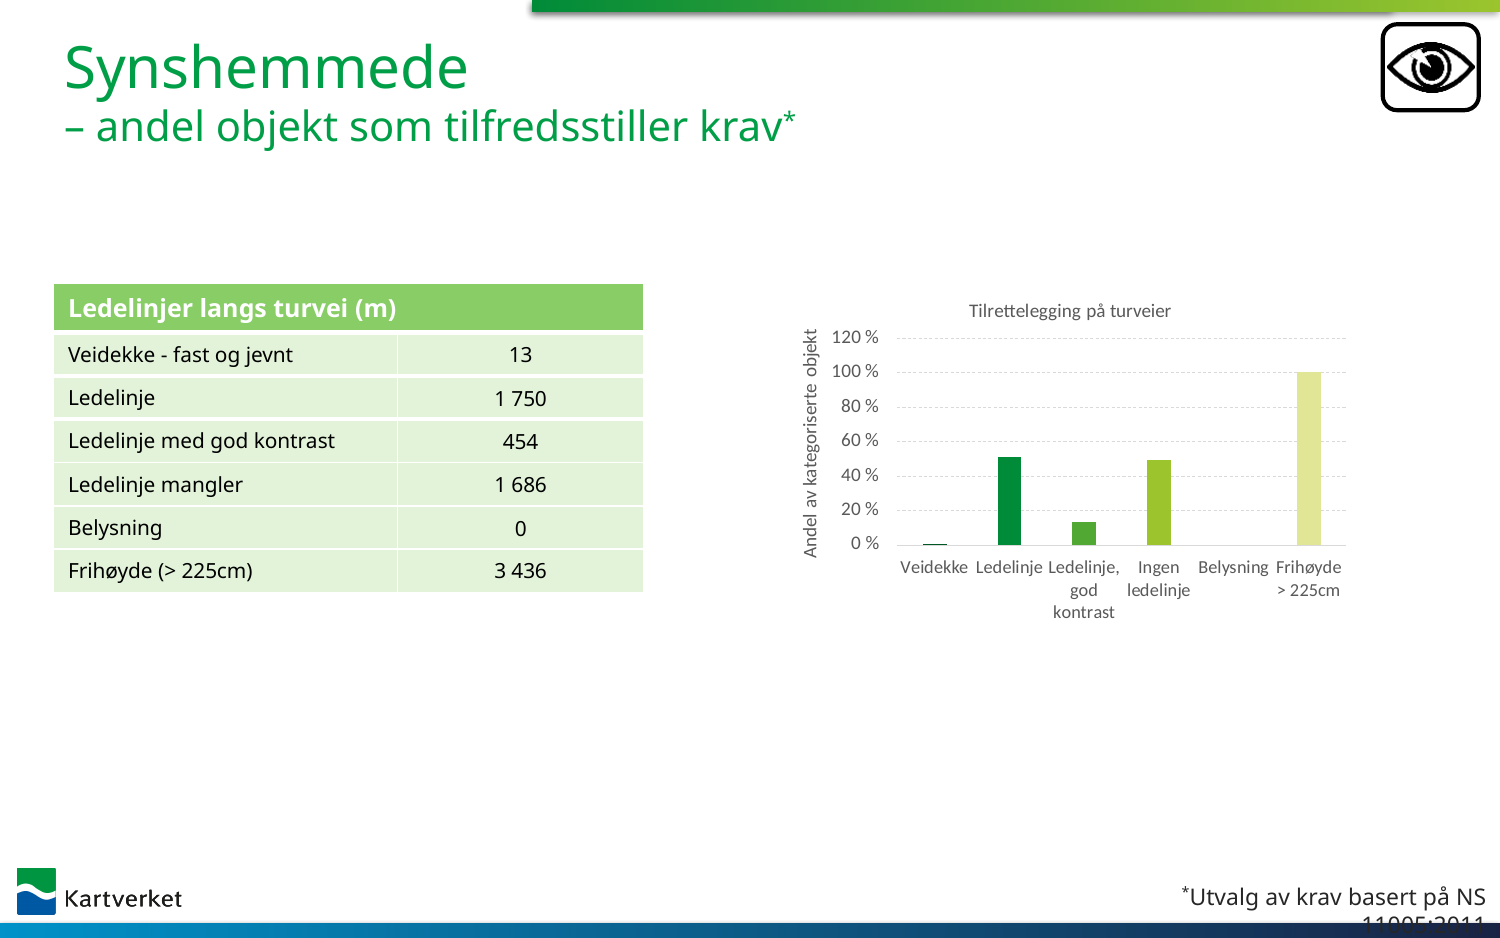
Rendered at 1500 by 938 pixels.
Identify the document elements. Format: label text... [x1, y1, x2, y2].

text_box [1382, 24, 1480, 111]
table_cell Ledelinje med god kontrast [54, 421, 397, 462]
table_cell 1 750 [398, 378, 643, 417]
table_header Ledelinjer langs turvei (m) [54, 284, 643, 330]
table_cell 3 436 [398, 550, 643, 592]
table_cell 454 [398, 421, 643, 462]
table_cell 0 [398, 507, 643, 548]
table_cell Veidekke - fast og jevnt [54, 335, 397, 374]
table_cell Frihøyde (> 225cm) [54, 550, 397, 592]
table_cell 13 [398, 335, 643, 374]
table_cell Ledelinje [54, 378, 397, 417]
table_cell Belysning [54, 507, 397, 548]
table_cell 1 686 [398, 463, 643, 505]
text_box Synshemmede – andel objekt som tilfredsstiller krav* [49, 24, 1431, 158]
text_box *Utvalg av krav basert på NS 11005:2011 [1068, 873, 1500, 938]
picture [791, 291, 1349, 630]
table_cell Ledelinje mangler [54, 463, 397, 505]
